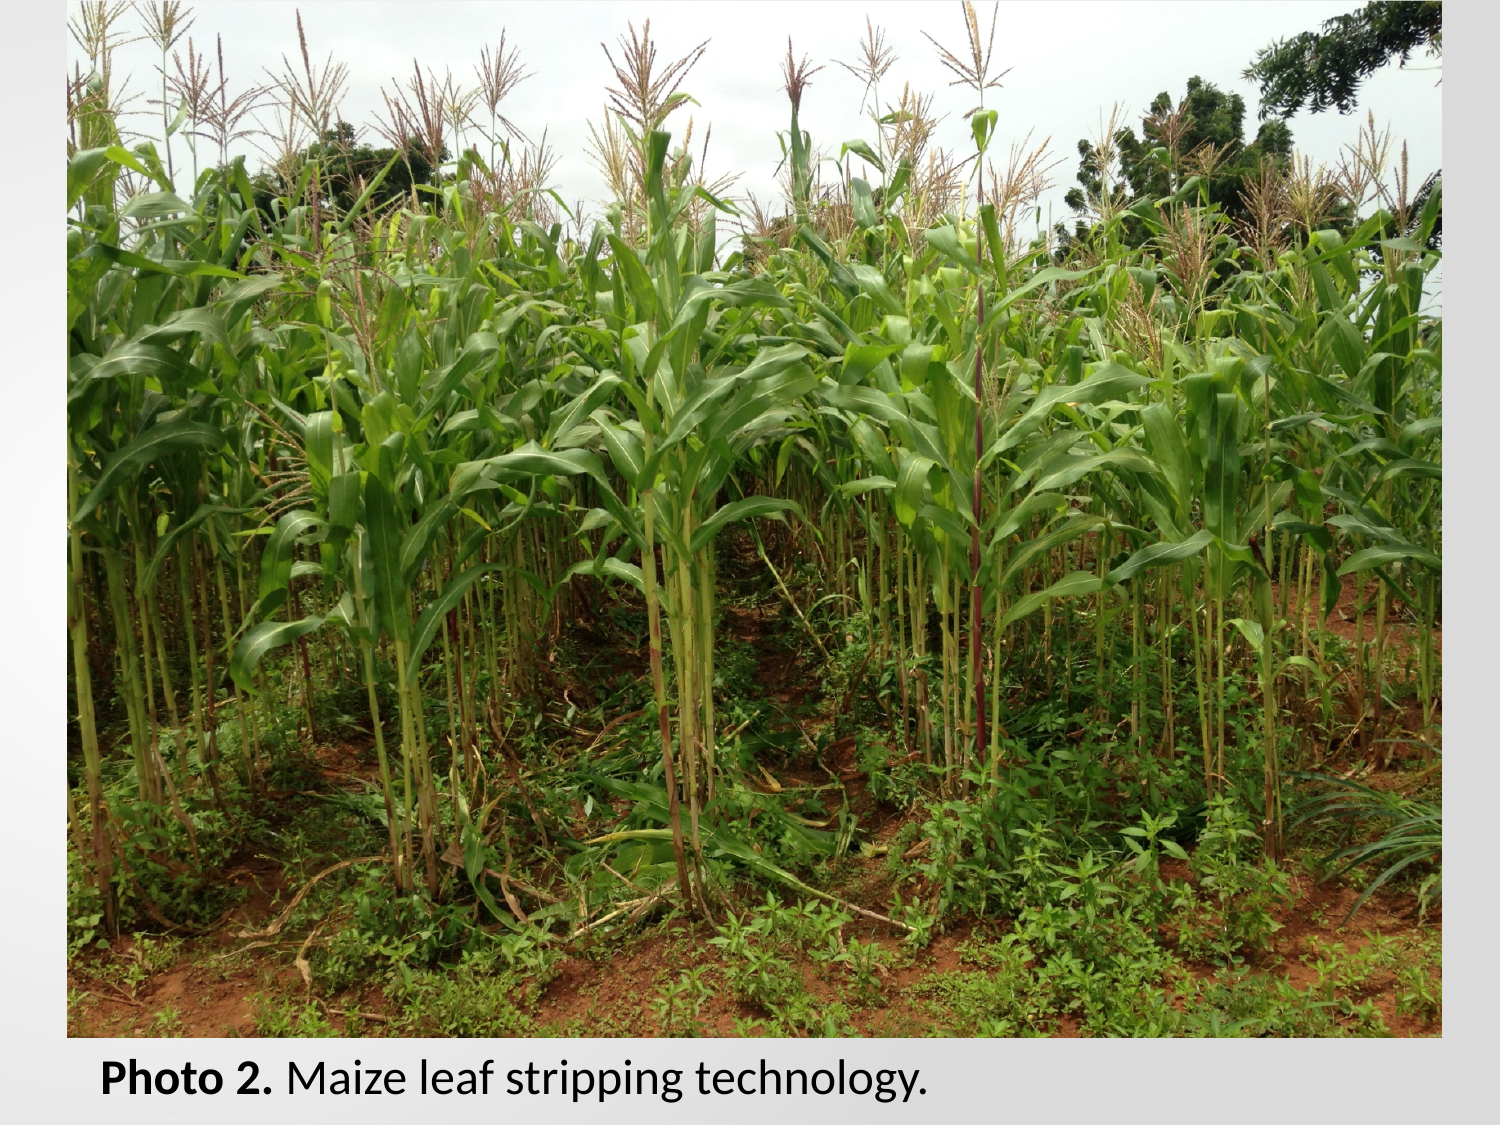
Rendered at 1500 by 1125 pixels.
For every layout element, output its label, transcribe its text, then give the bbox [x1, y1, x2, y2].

list Photo 2. Maize leaf stripping technology. [66, 1037, 1467, 1113]
picture [66, 0, 1443, 1038]
